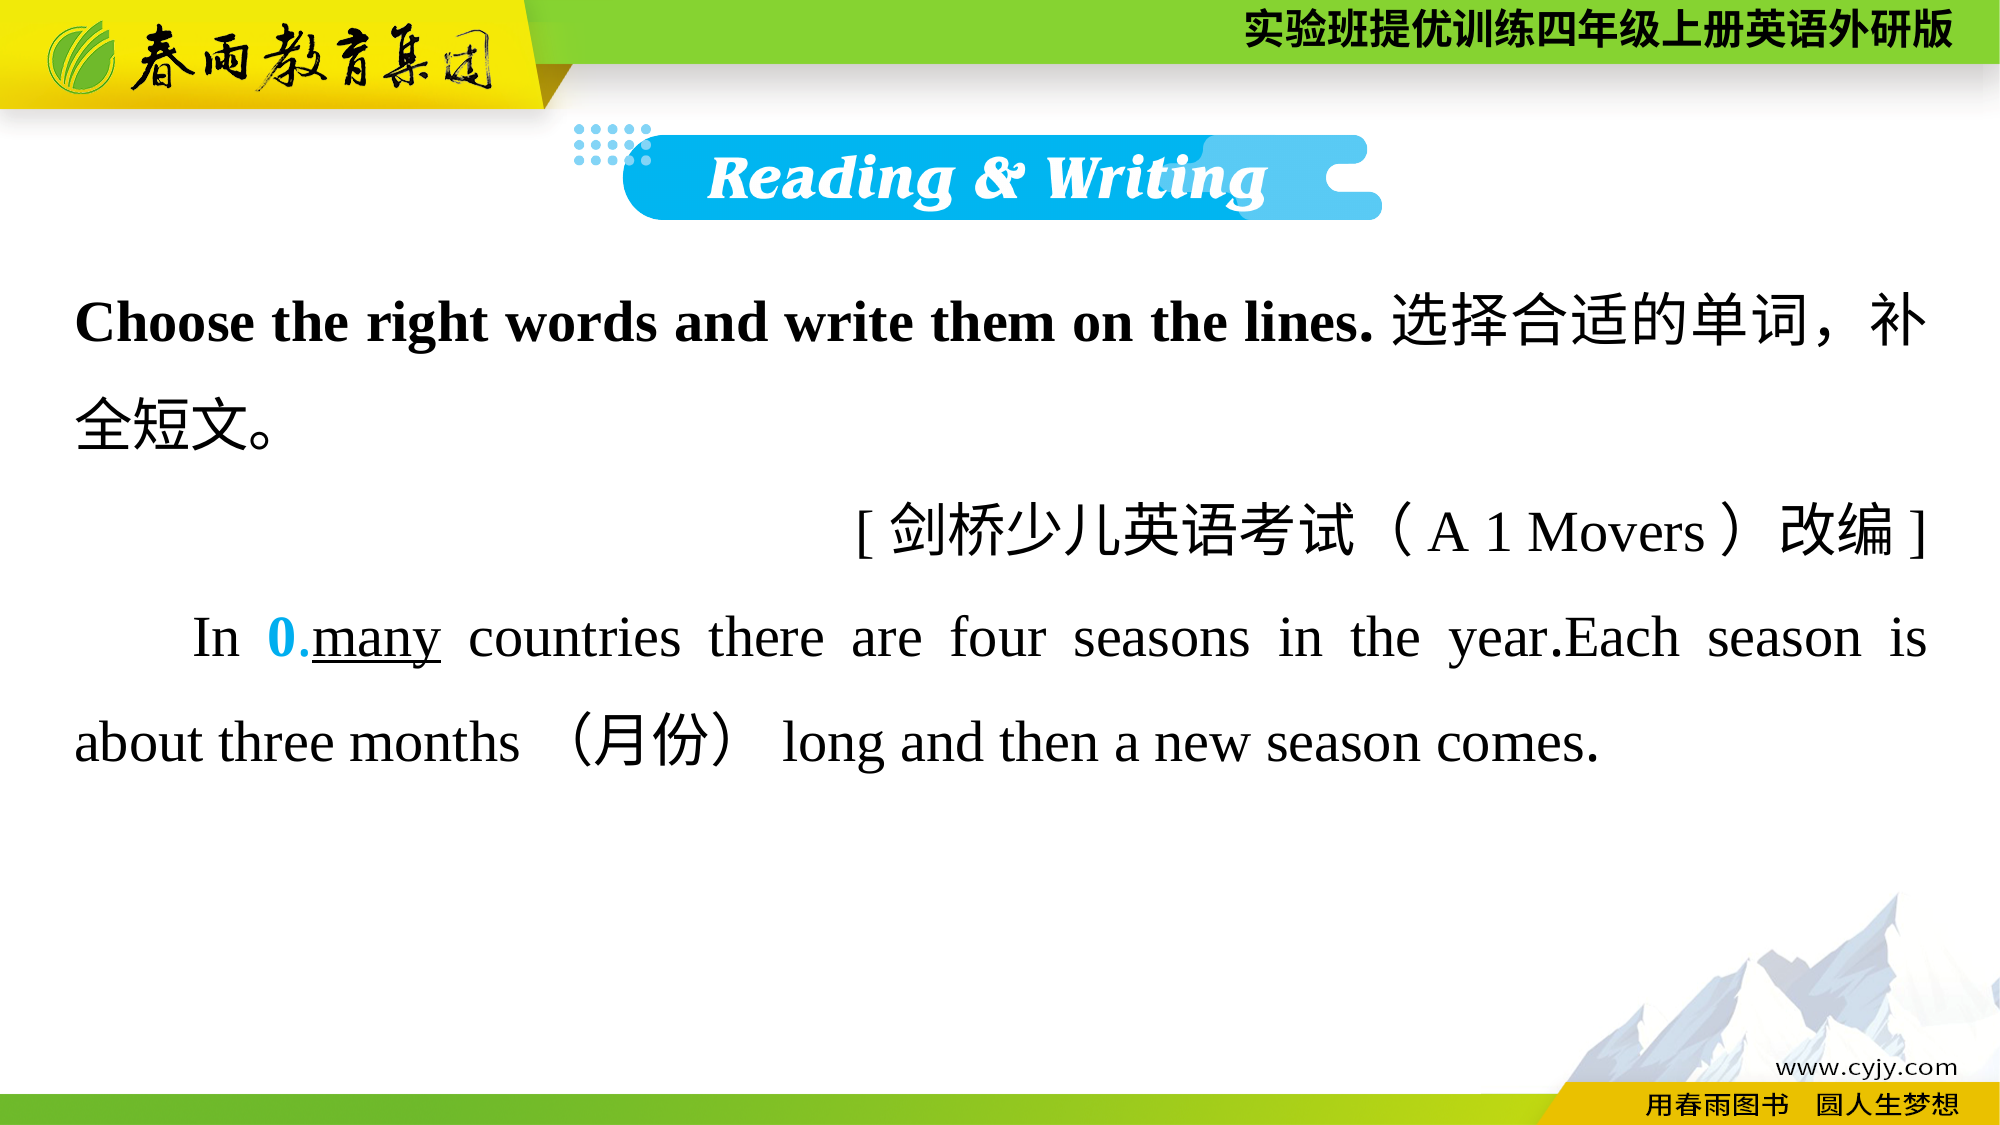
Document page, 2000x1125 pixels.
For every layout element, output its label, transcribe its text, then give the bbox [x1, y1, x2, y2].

list Choose the right words and write them on the lines.选择合适的单词，补全短文。 [剑桥少儿英语考试（A 1 Movers）改编] In 0.many countries there are four seasons in the year.Each season is about three months（月份）long and then a new season comes. [59, 240, 1944, 773]
picture [0, 0, 2000, 1125]
